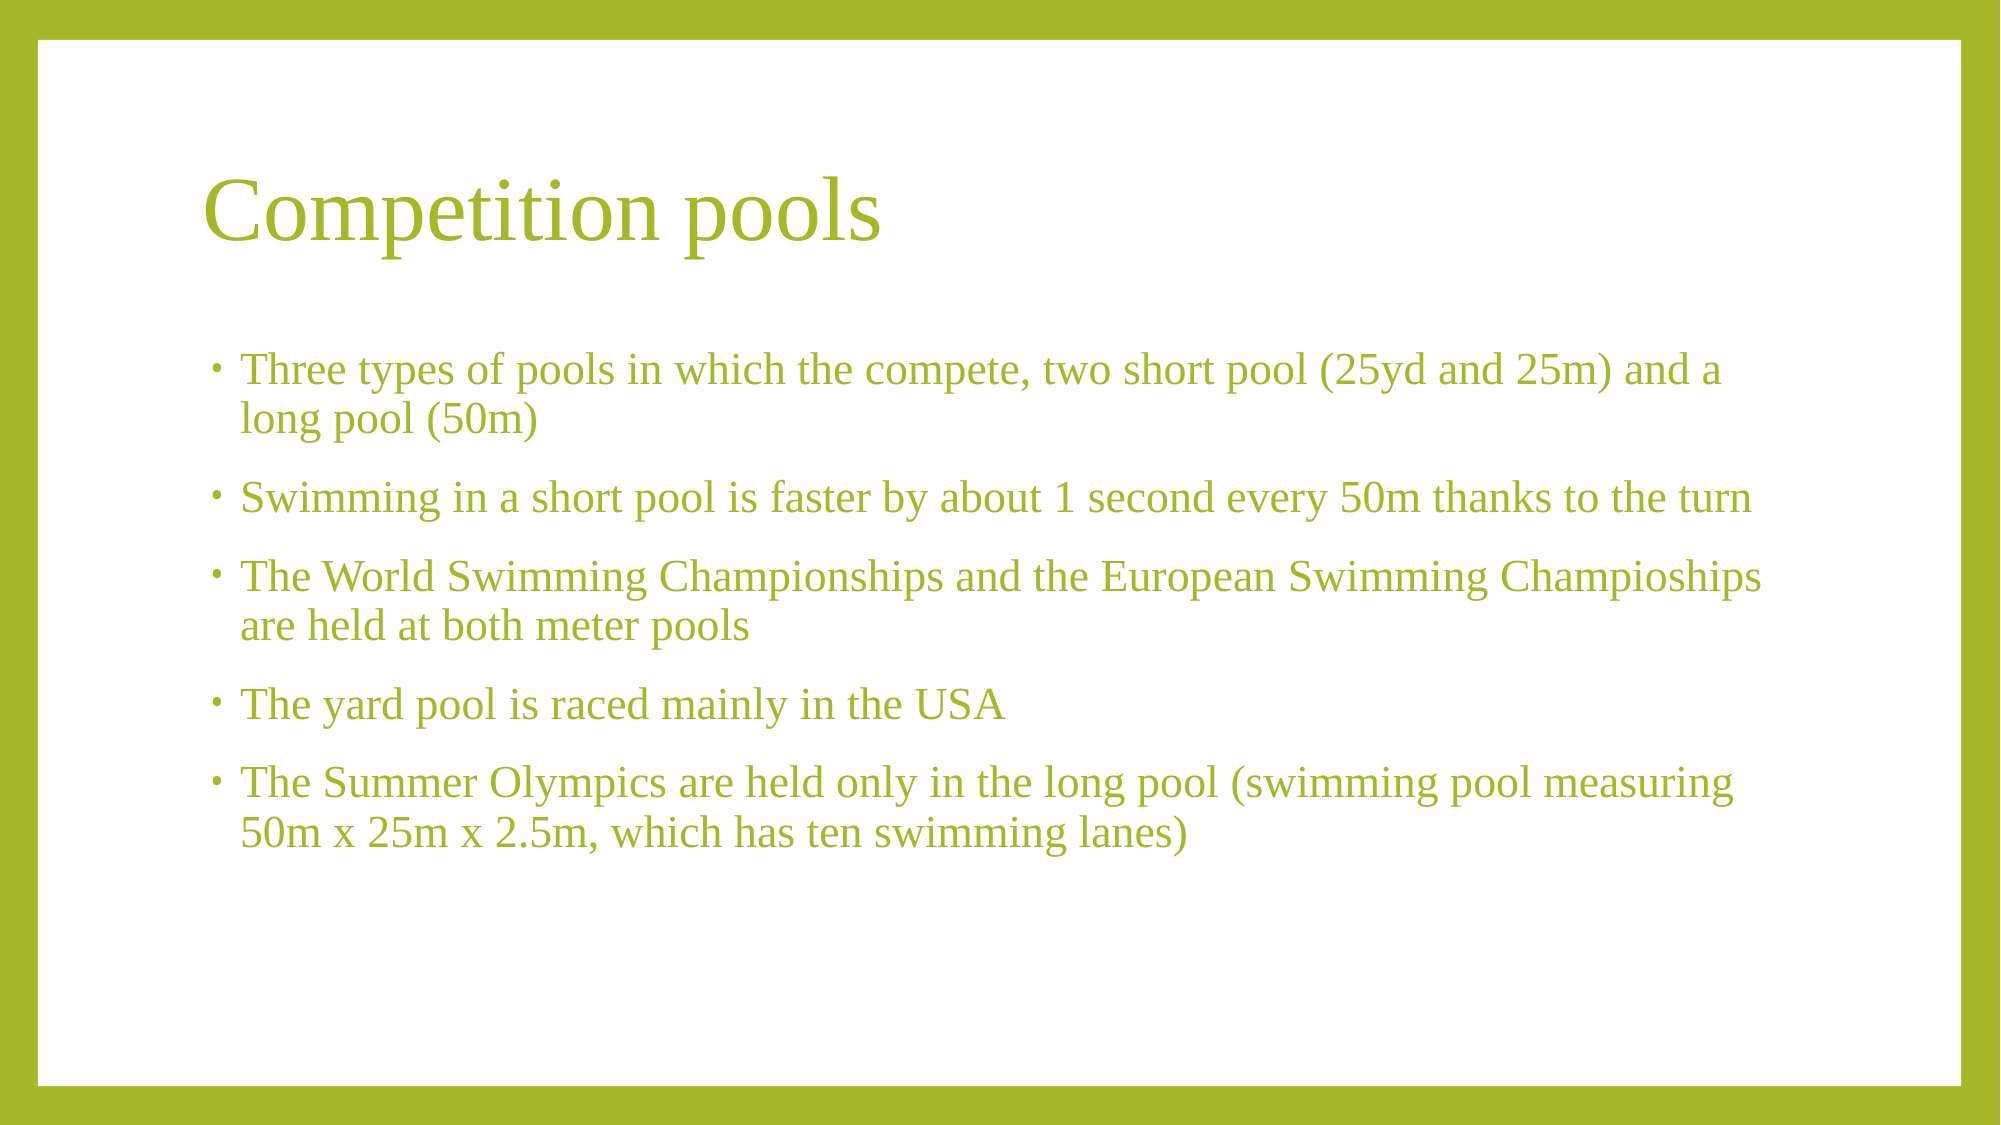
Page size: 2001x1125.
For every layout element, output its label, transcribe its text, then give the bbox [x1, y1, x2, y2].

title Competition pools [187, 99, 1808, 323]
list Three types of pools in which the compete, two short pool (25yd and 25m) and a long pool (50m) Swimming in a short pool is faster by about 1 second every 50m thanks to the turn The World Swimming Championships and the European Swimming Champioships are held at both meter pools The yard pool is raced mainly in the USA The Summer Olympics are held only in the long pool (swimming pool measuring 50m x 25m x 2.5m, which has ten swimming lanes) [187, 337, 1808, 1000]
